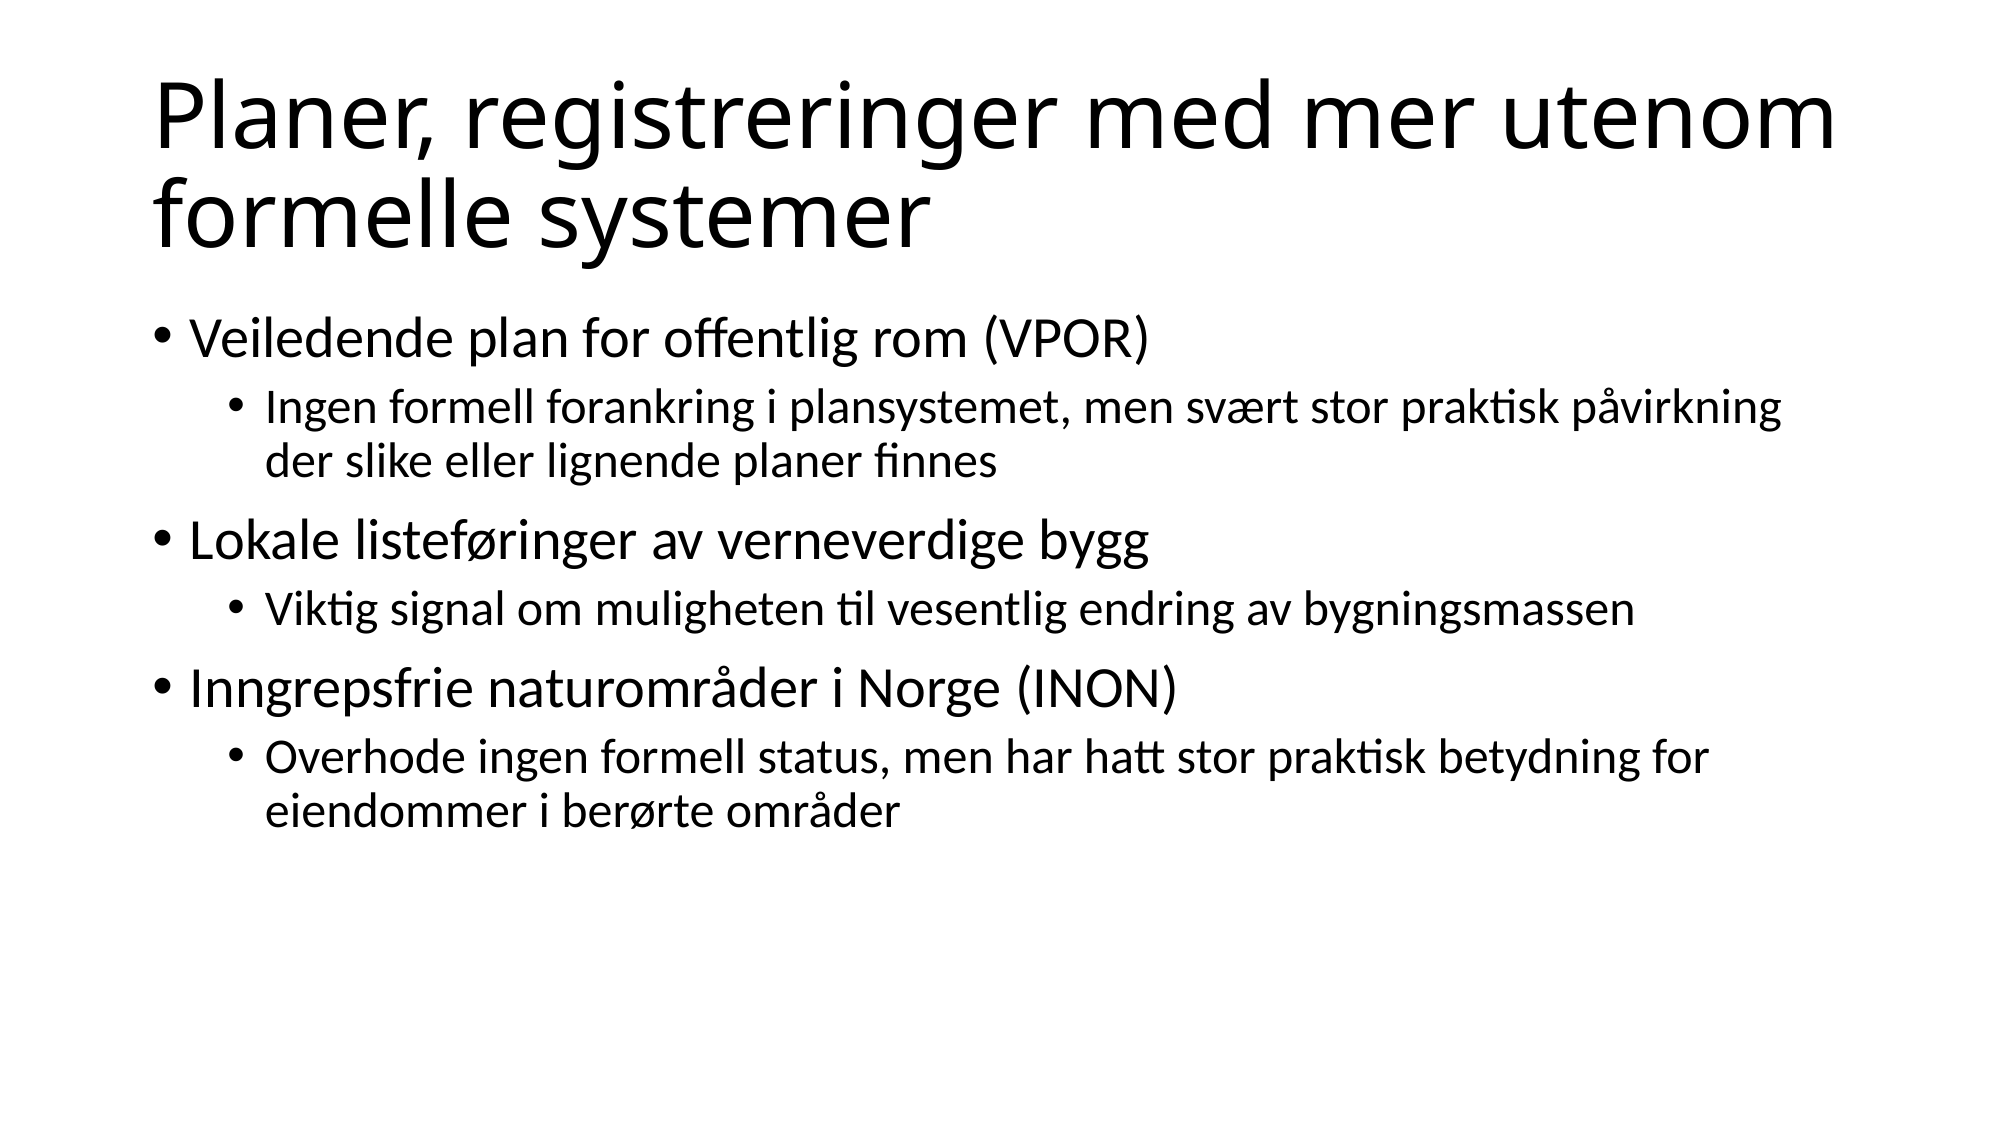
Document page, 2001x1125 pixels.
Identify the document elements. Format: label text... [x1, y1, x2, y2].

title Planer, registreringer med mer utenom formelle systemer [137, 59, 1863, 278]
list Veiledende plan for offentlig rom (VPOR) Ingen formell forankring i plansystemet, men svært stor praktisk påvirkning der slike eller lignende planer finnes Lokale listeføringer av verneverdige bygg Viktig signal om muligheten til vesentlig endring av bygningsmassen Inngrepsfrie naturområder i Norge (INON) Overhode ingen formell status, men har hatt stor praktisk betydning for eiendommer i berørte områder [137, 299, 1863, 1014]
